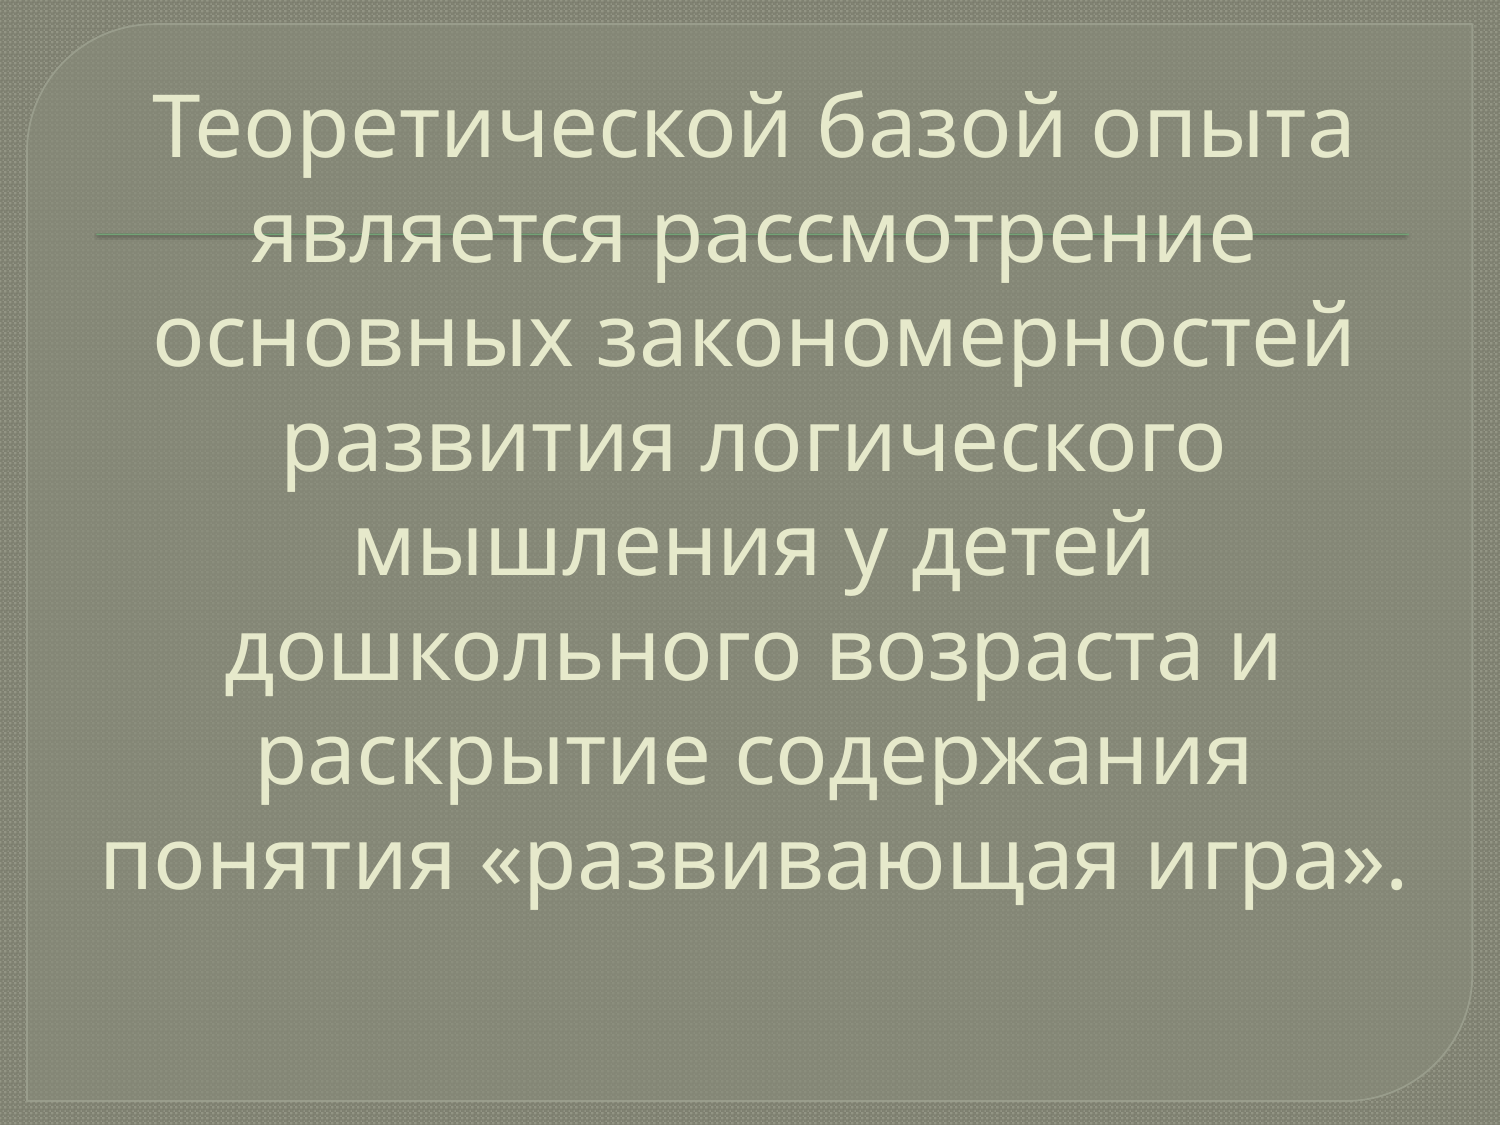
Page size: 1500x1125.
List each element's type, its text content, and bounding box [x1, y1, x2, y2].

title Теоретической базой опыта является рассмотрение основных закономерностей развития логического мышления у детей дошкольного возраста и раскрытие содержания понятия «развивающая игра». [75, 41, 1425, 914]
